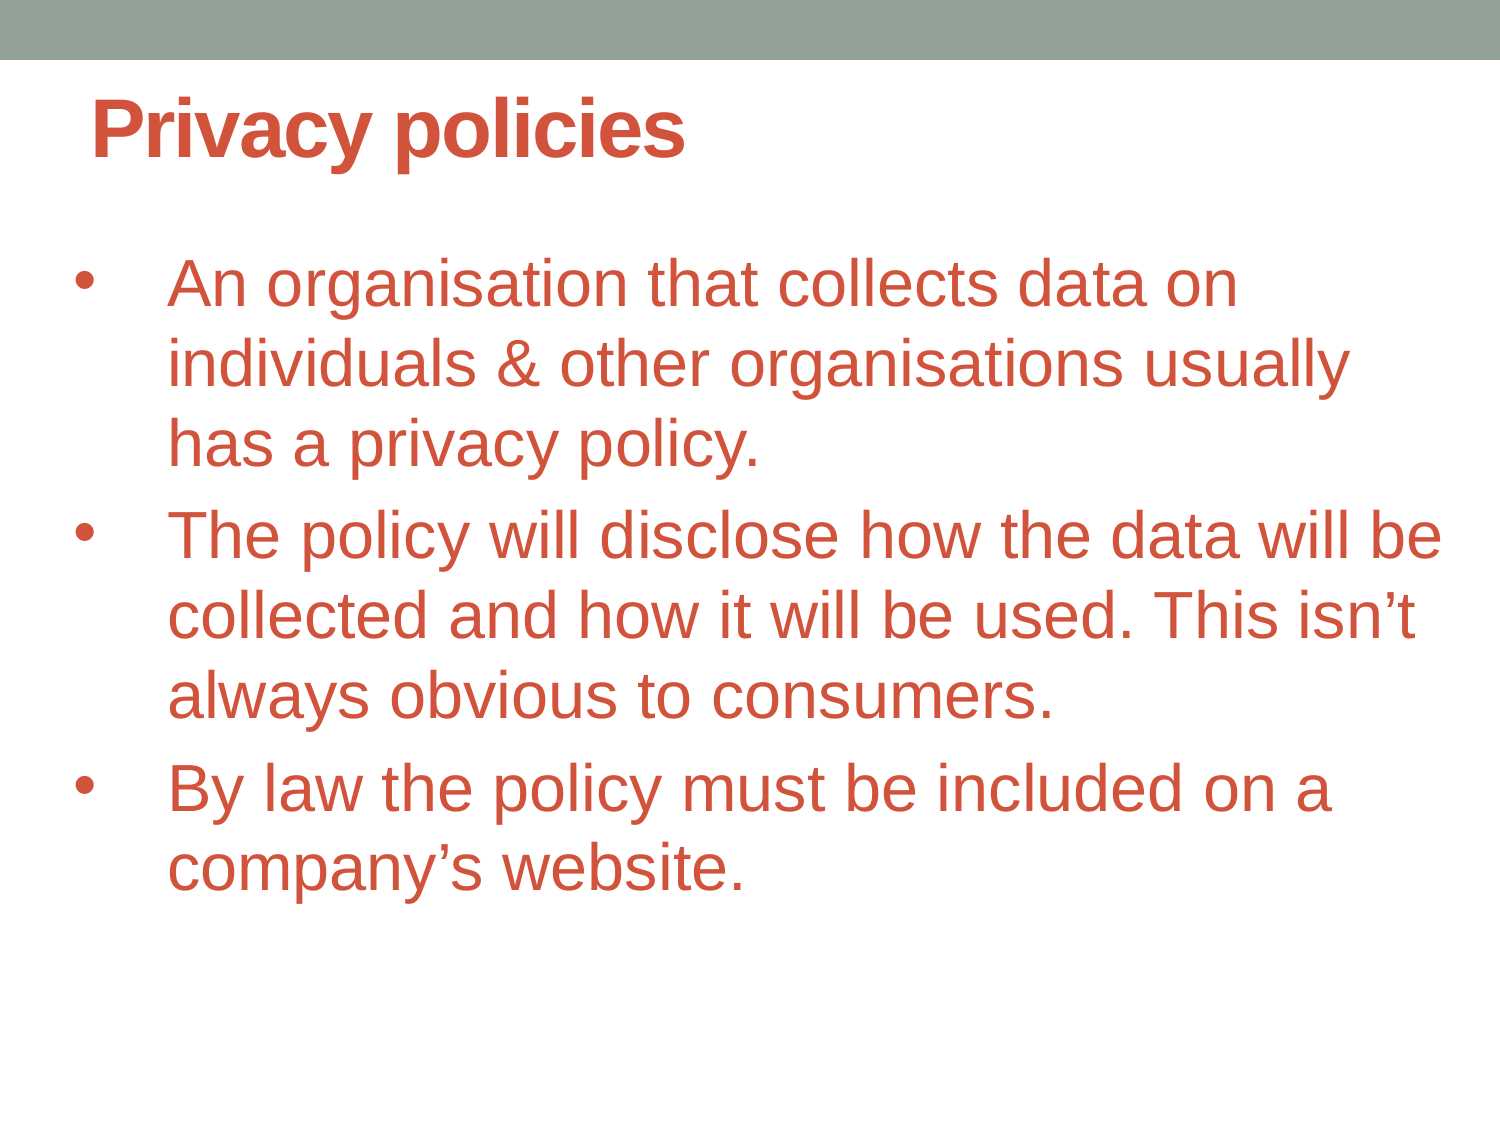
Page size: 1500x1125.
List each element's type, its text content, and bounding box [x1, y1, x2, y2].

text_box An organisation that collects data on individuals & other organisations usually has a privacy policy. The policy will disclose how the data will be collected and how it will be used. This isn’t always obvious to consumers. By law the policy must be included on a company’s website. [58, 232, 1471, 912]
title Privacy policies [75, 42, 1425, 206]
